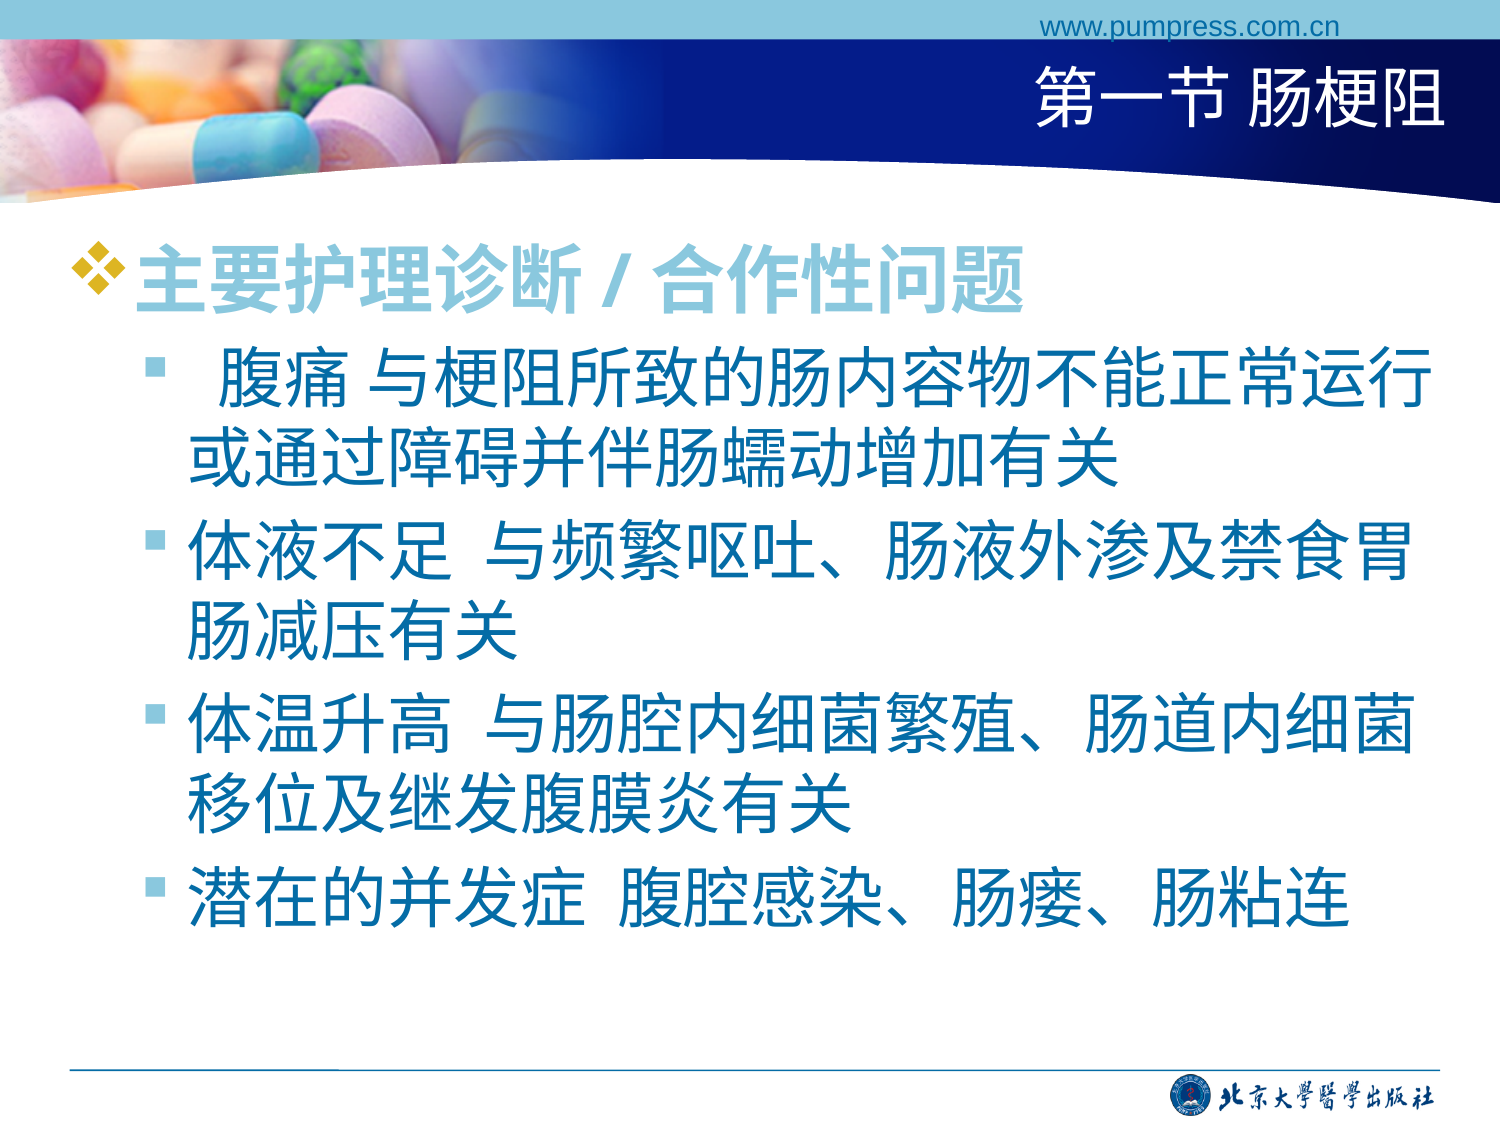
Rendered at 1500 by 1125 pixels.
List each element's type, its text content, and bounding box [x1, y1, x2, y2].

picture [1170, 1074, 1436, 1118]
list 主要护理诊断/合作性问题 腹痛 与梗阻所致的肠内容物不能正常运行或通过障碍并伴肠蠕动增加有关 体液不足 与频繁呕吐、肠液外渗及禁食胃肠减压有关 体温升高 与肠腔内细菌繁殖、肠道内细菌移位及继发腹膜炎有关 潜在的并发症 腹腔感染、肠瘘、肠粘连 [49, 224, 1463, 1026]
title 第一节 肠梗阻 [137, 49, 1463, 143]
slide_number www.pumpress.com.cn [1025, 0, 1463, 38]
picture [0, 40, 1500, 203]
